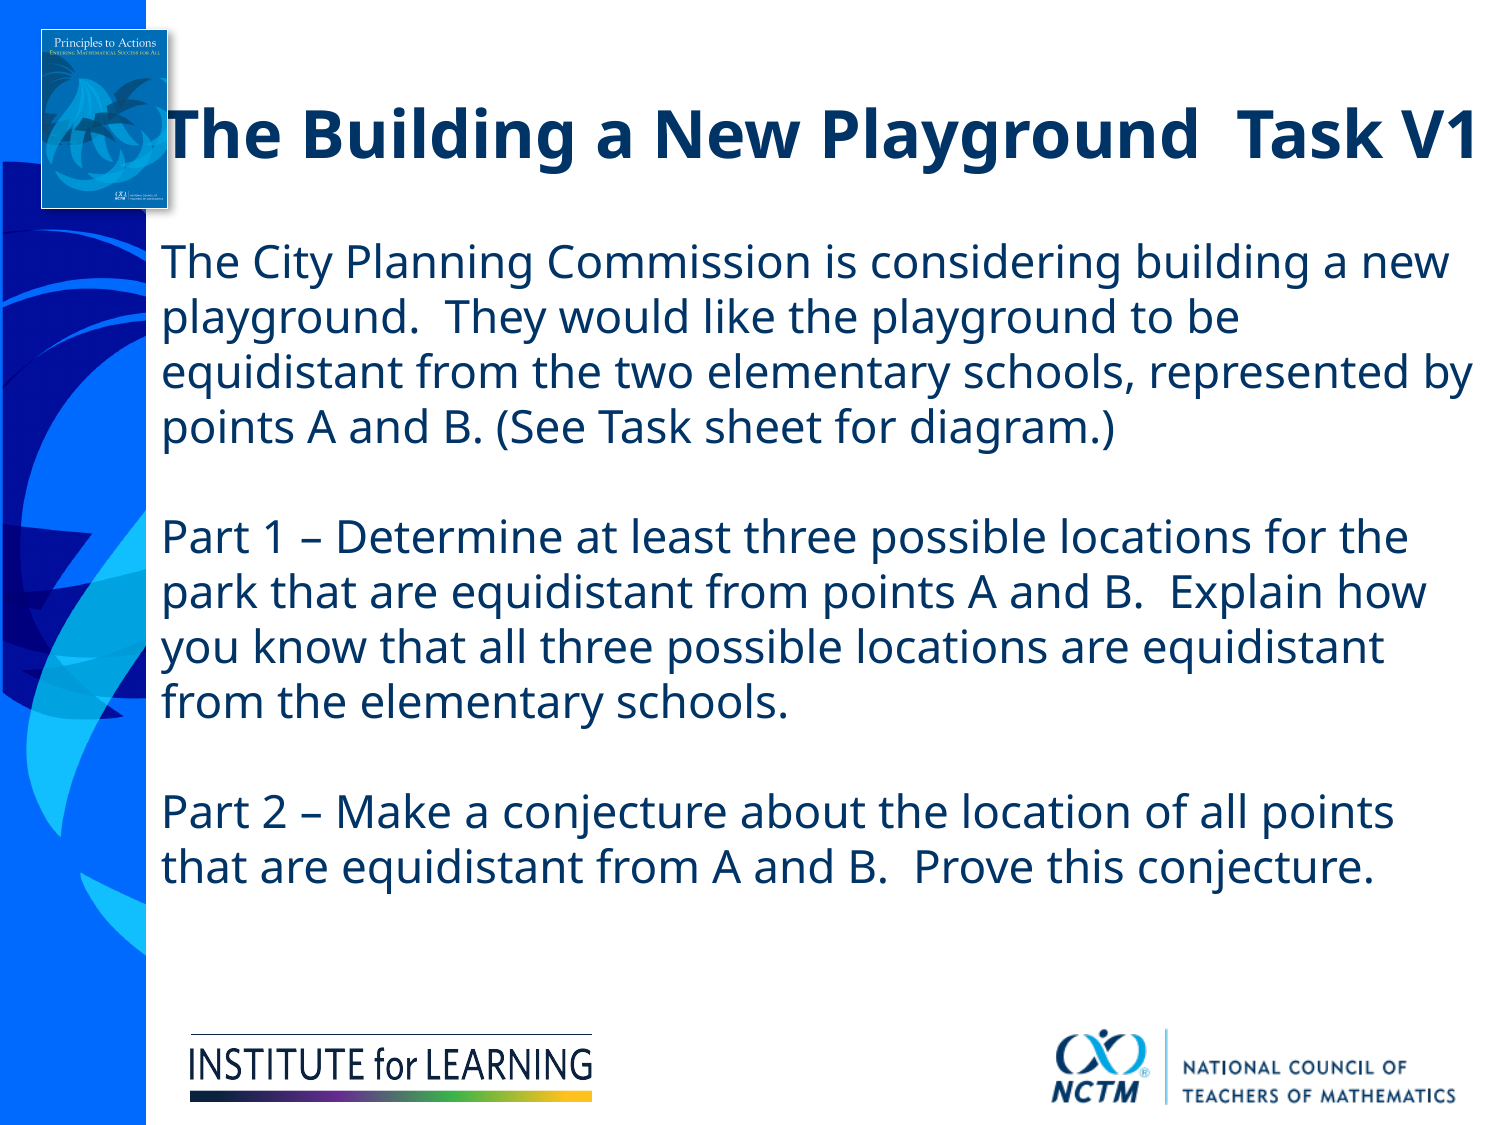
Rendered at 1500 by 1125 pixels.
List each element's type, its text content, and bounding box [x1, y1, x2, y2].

text_box The City Planning Commission is considering building a new playground. They would like the playground to be equidistant from the two elementary schools, represented by points A and B. (See Task sheet for diagram.) Part 1 – Determine at least three possible locations for the park that are equidistant from points A and B. Explain how you know that all three possible locations are equidistant from the elementary schools. Part 2 – Make a conjecture about the location of all points that are equidistant from A and B. Prove this conjecture. [151, 225, 1500, 610]
picture [0, 0, 168, 1125]
text_box The Building a New Playground Task V1 [151, 38, 1500, 225]
picture [1034, 1008, 1474, 1124]
picture [190, 1034, 592, 1102]
